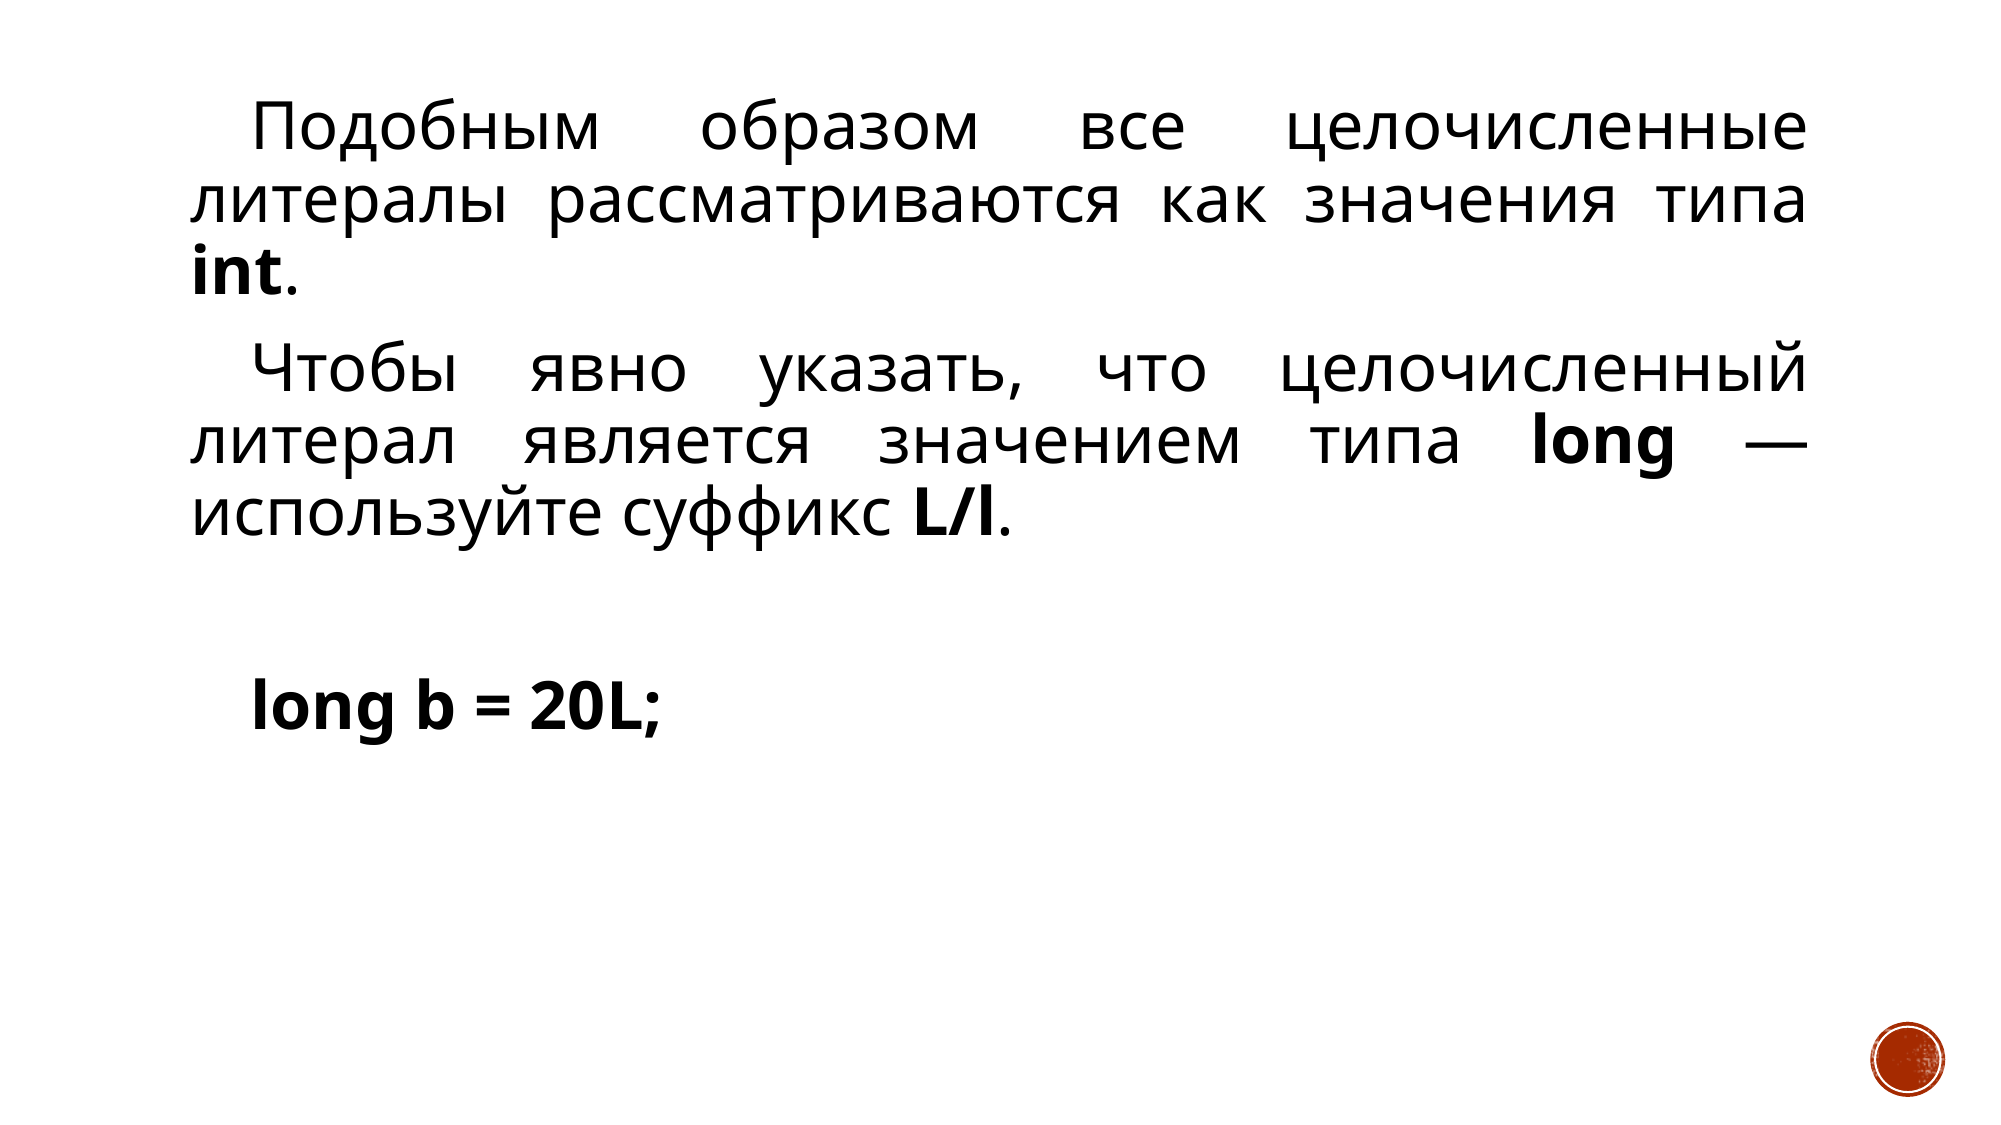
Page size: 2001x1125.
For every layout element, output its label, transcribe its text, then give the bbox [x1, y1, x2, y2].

list Подобным образом все целочисленные литералы рассматриваются как значения типа int. Чтобы явно указать, что целочисленный литерал является значением типа long — используйте суффикс L/l. long b = 20L; [175, 84, 1826, 1013]
